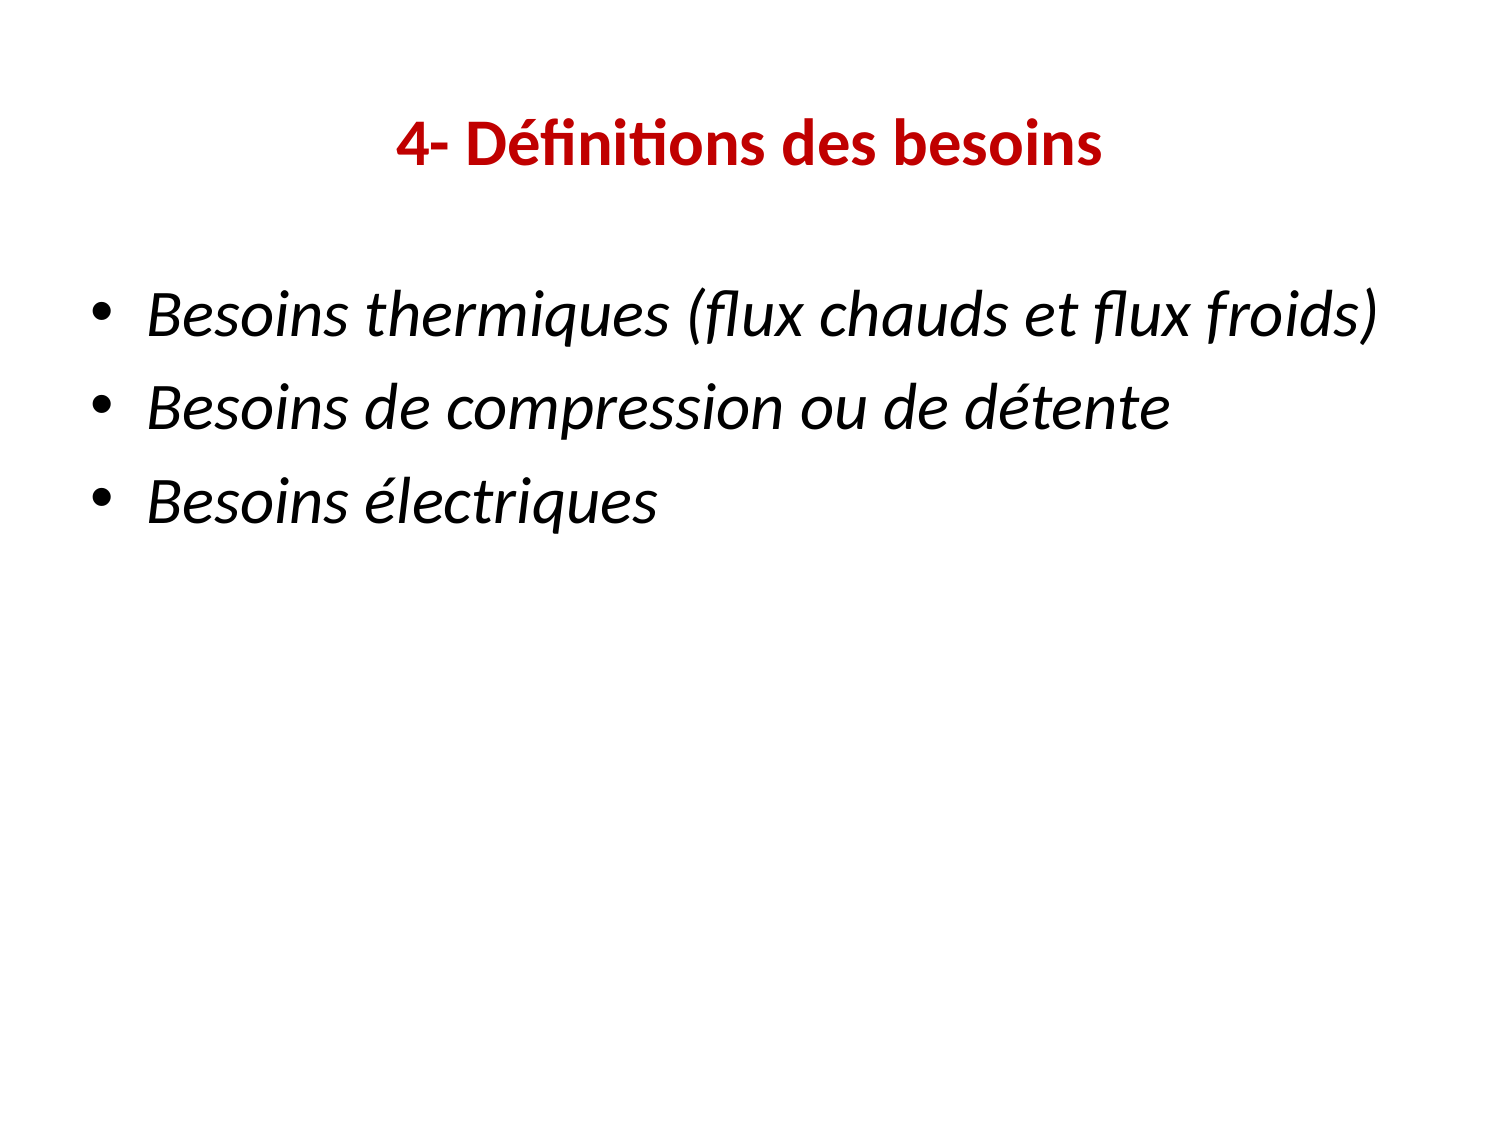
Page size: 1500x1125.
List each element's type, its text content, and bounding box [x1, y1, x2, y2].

title 4- Définitions des besoins [75, 45, 1425, 233]
list Besoins thermiques (flux chauds et flux froids) Besoins de compression ou de détente Besoins électriques [75, 262, 1425, 1005]
